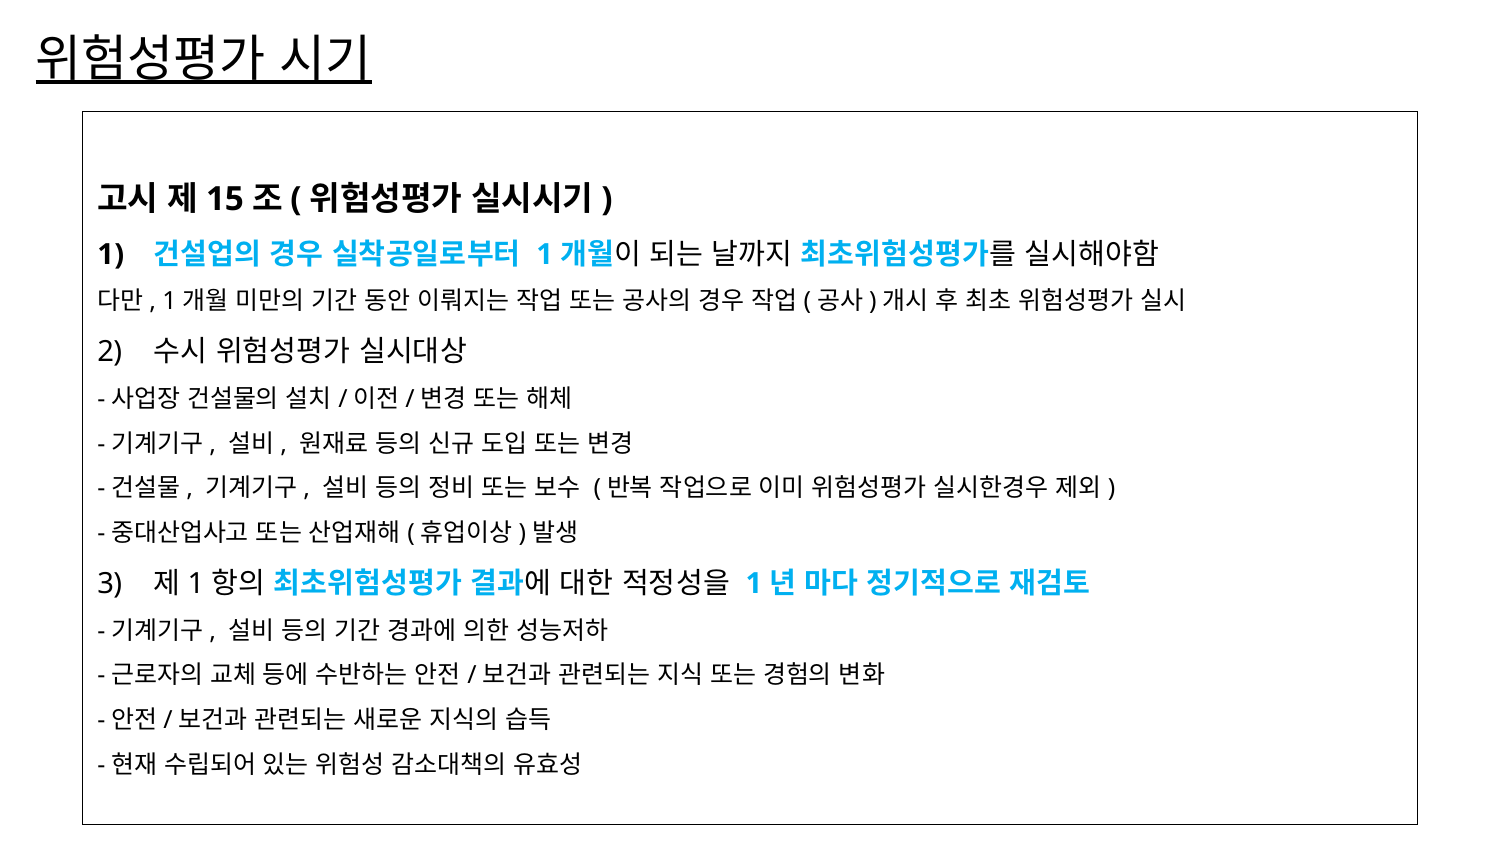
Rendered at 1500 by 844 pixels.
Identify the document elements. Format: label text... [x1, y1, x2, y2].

text_box 고시 제15조(위험성평가 실시시기) 건설업의 경우 실착공일로부터 1개월이 되는 날까지 최초위험성평가를 실시해야함 다만, 1개월 미만의 기간 동안 이뤄지는 작업 또는 공사의 경우 작업(공사)개시 후 최초 위험성평가 실시 수시 위험성평가 실시대상 -사업장 건설물의 설치/이전/변경 또는 해체 -기계기구, 설비, 원재료 등의 신규 도입 또는 변경 -건설물, 기계기구, 설비 등의 정비 또는 보수 (반복 작업으로 이미 위험성평가 실시한경우 제외) -중대산업사고 또는 산업재해(휴업이상)발생 제1항의 최초위험성평가 결과에 대한 적정성을 1년 마다 정기적으로 재검토 -기계기구, 설비 등의 기간 경과에 의한 성능저하 -근로자의 교체 등에 수반하는 안전/보건과 관련되는 지식 또는 경험의 변화 -안전/보건과 관련되는 새로운 지식의 습득 -현재 수립되어 있는 위험성 감소대책의 유효성 [82, 111, 1418, 825]
title 위험성평가 시기 [20, 16, 661, 96]
